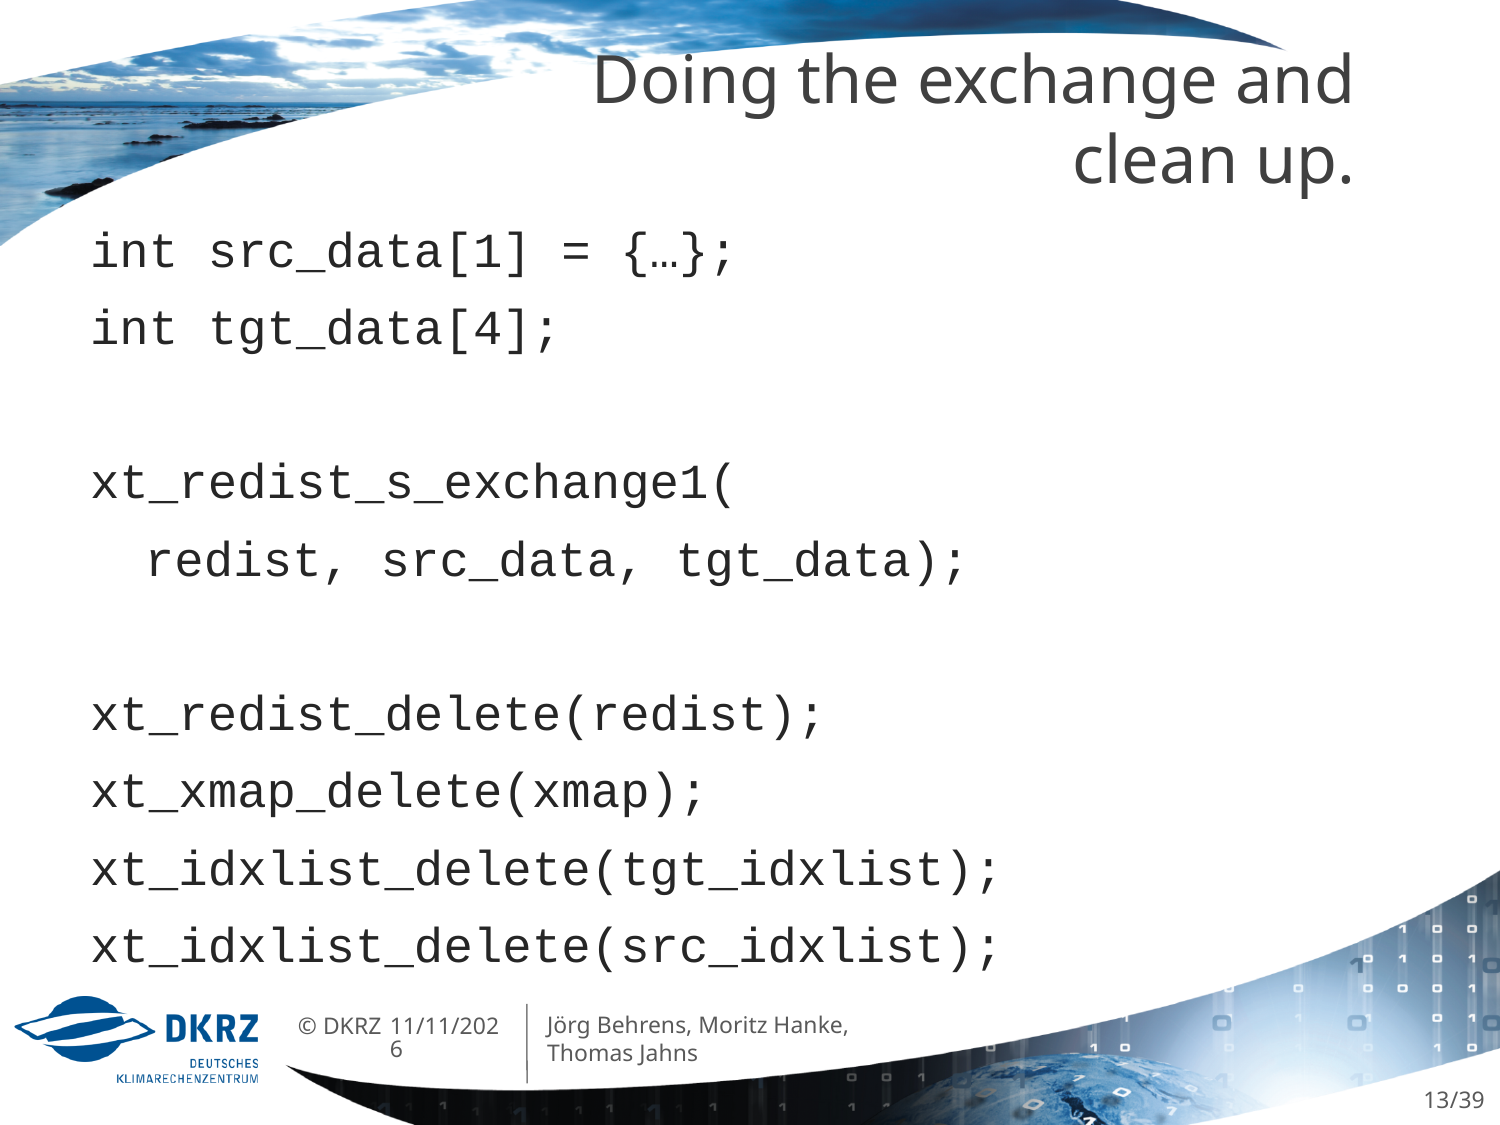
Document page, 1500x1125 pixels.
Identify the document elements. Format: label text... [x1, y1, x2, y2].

picture [14, 996, 258, 1083]
list int src_data[1] = {…}; int tgt_data[4]; xt_redist_s_exchange1( redist, src_data, tgt_data); xt_redist_delete(redist); xt_xmap_delete(xmap); xt_idxlist_delete(tgt_idxlist); xt_idxlist_delete(src_idxlist); [74, 210, 1426, 985]
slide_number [375, 1004, 528, 1052]
title Doing the exchange and clean up. [480, 70, 1372, 165]
picture [285, 867, 1500, 1125]
slide_number 13 [1333, 1078, 1465, 1125]
footer Jörg Behrens, Moritz Hanke, Thomas Jahns [532, 1003, 884, 1082]
picture [0, 0, 1288, 246]
